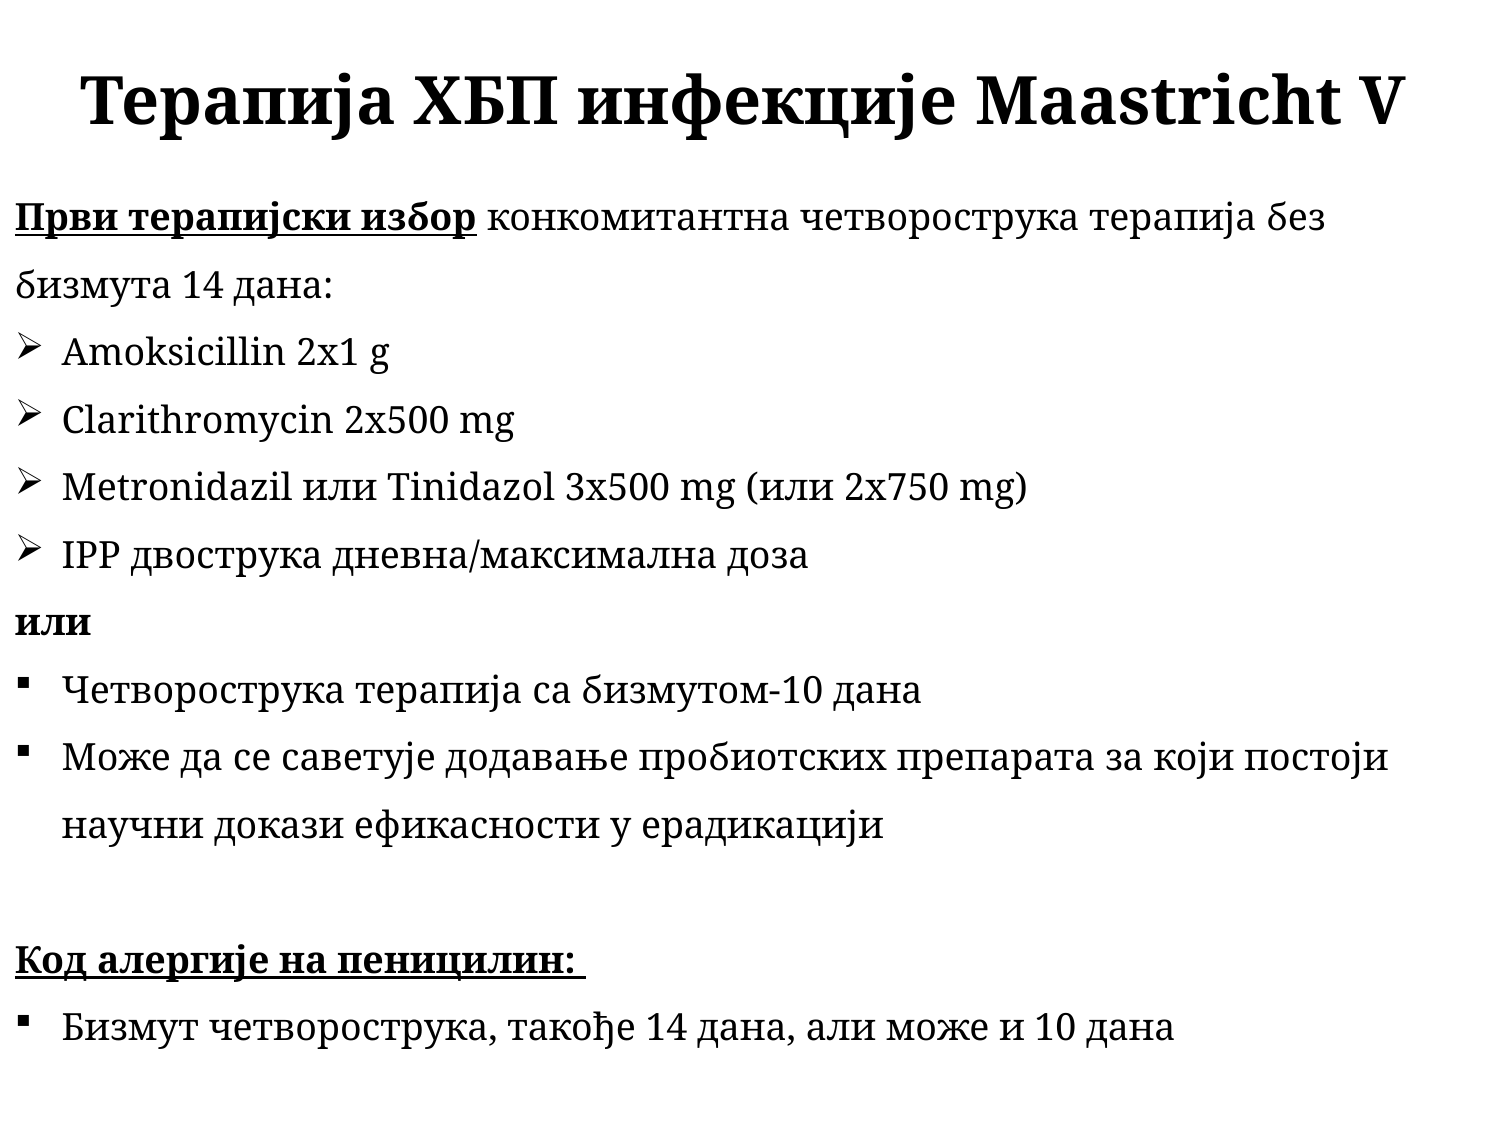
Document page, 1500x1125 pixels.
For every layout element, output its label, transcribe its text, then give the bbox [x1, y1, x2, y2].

title Терапија ХБП инфекције Maastricht V [12, 45, 1475, 150]
text_box Први терапијски избор конкомитантна четворострука терапија без бизмута 14 дана: Amoksicillin 2x1 g Clarithromycin 2x500 mg Metronidazil или Tinidazol 3x500 mg (или 2x750 mg) IPP двострука дневна/максимална доза или Четворострука терапија са бизмутом-10 дана Може да се саветује додавање пробиотских препарата за који постоји научни докази ефикасности у ерадикацији Код алергије на пеницилин: Бизмут четворострука, такође 14 дана, али може и 10 дана [0, 163, 1500, 1056]
